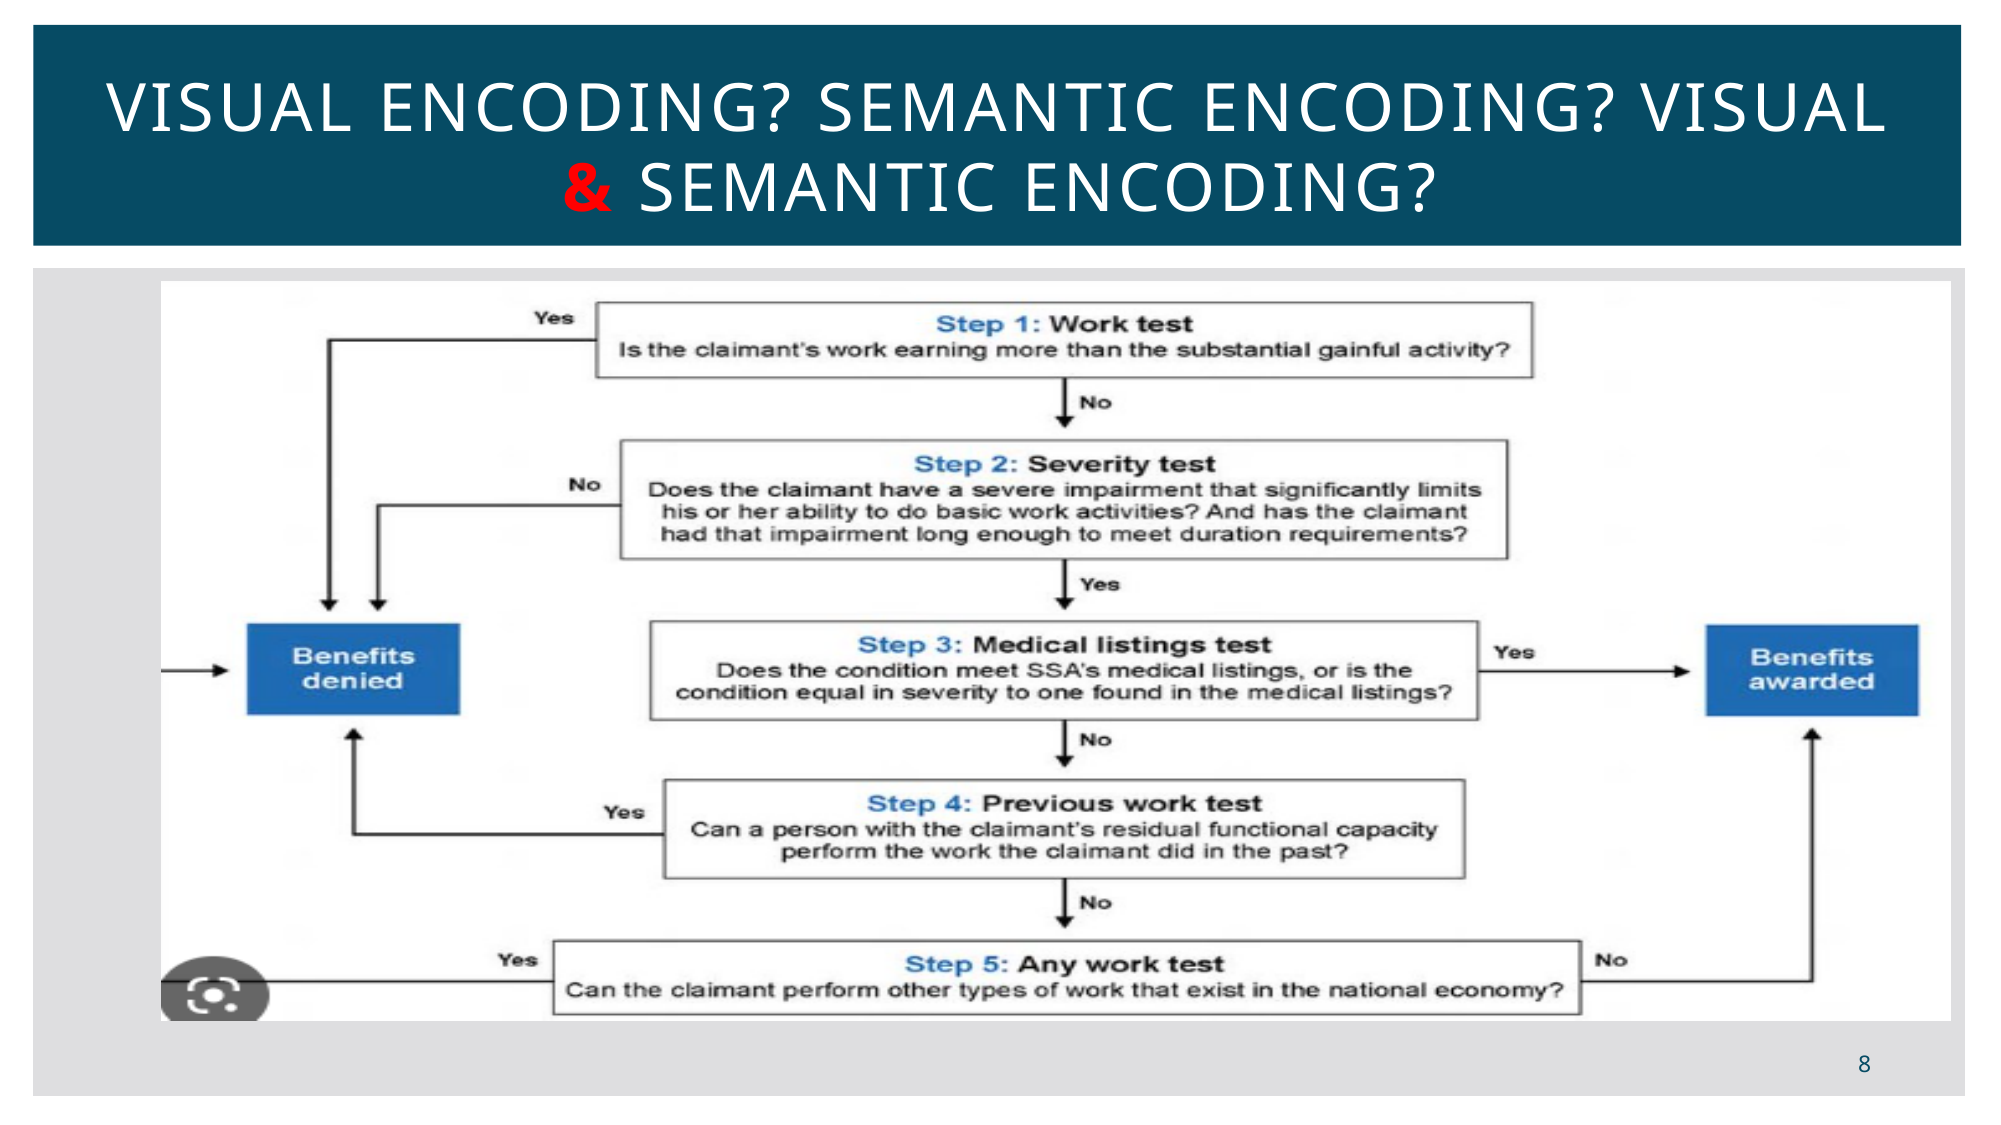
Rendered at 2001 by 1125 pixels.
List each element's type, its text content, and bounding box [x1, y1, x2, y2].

title Visual encoding? Semantic Encoding? Visual & semantic encoding? [83, 58, 1917, 232]
slide_number 8 [1800, 1041, 1930, 1089]
picture [161, 281, 1951, 1021]
